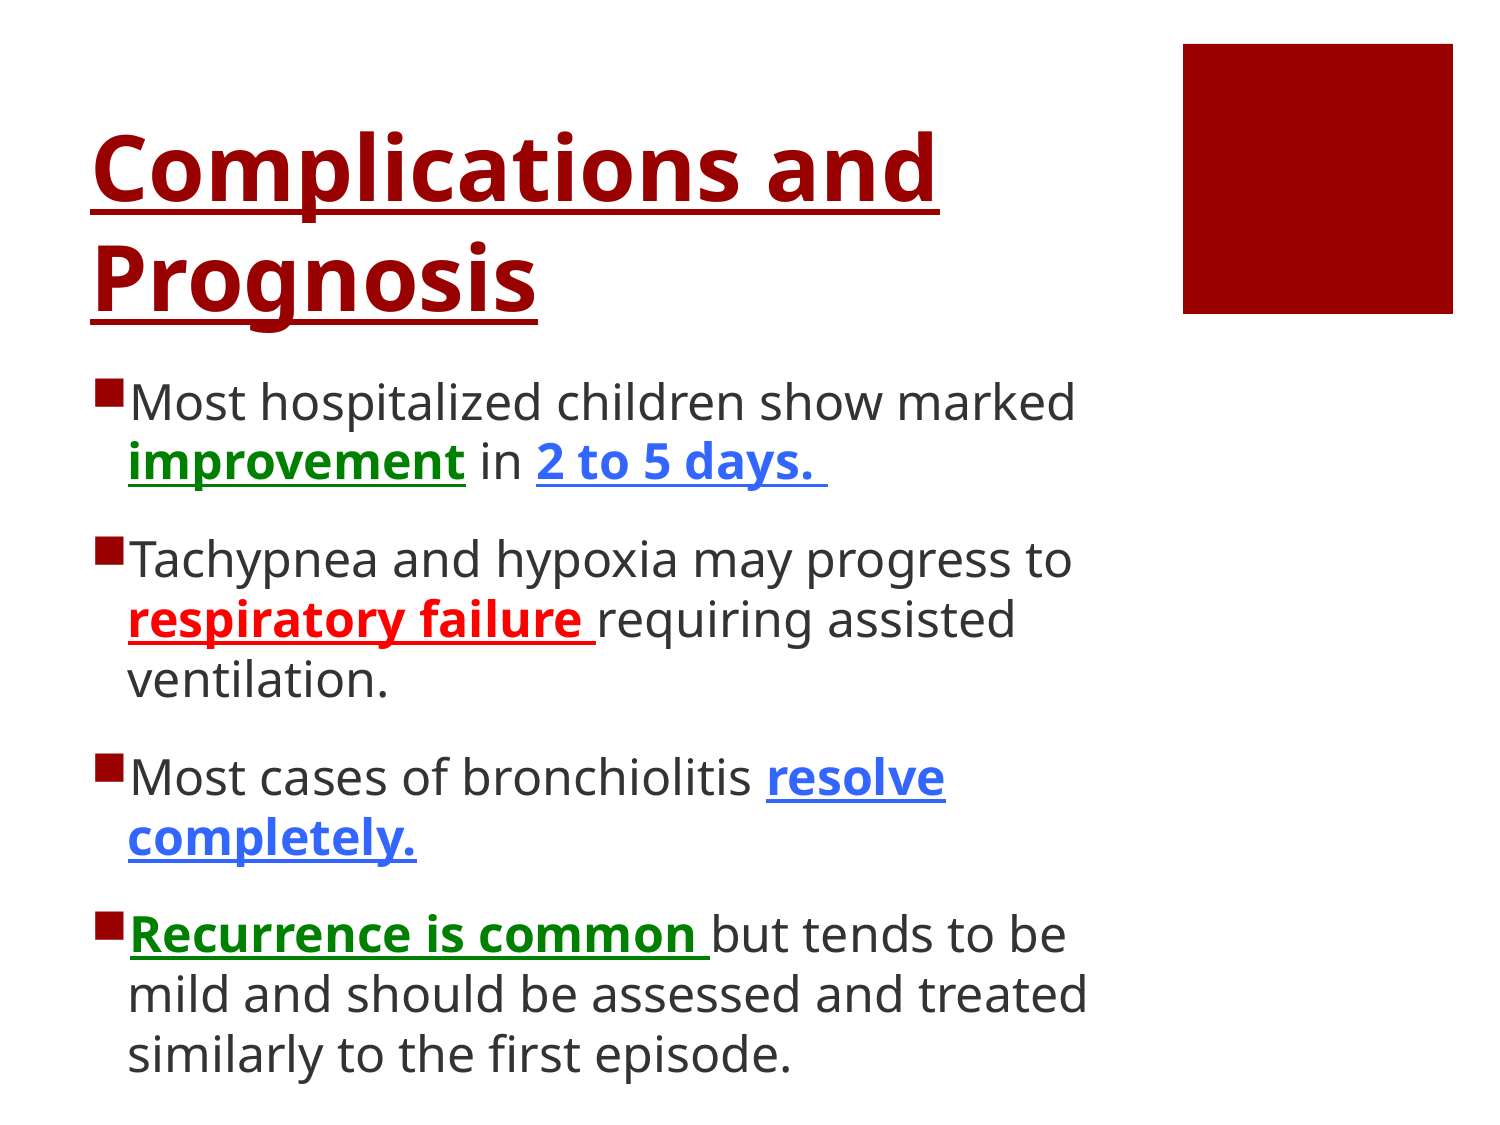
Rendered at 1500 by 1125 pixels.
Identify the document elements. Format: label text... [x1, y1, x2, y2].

list Most hospitalized children show marked improvement in 2 to 5 days. Tachypnea and hypoxia may progress to respiratory failure requiring assisted ventilation. Most cases of bronchiolitis resolve completely. Recurrence is common but tends to be mild and should be assessed and treated similarly to the first episode. [75, 362, 1143, 1005]
title Complications and Prognosis [75, 149, 1143, 338]
